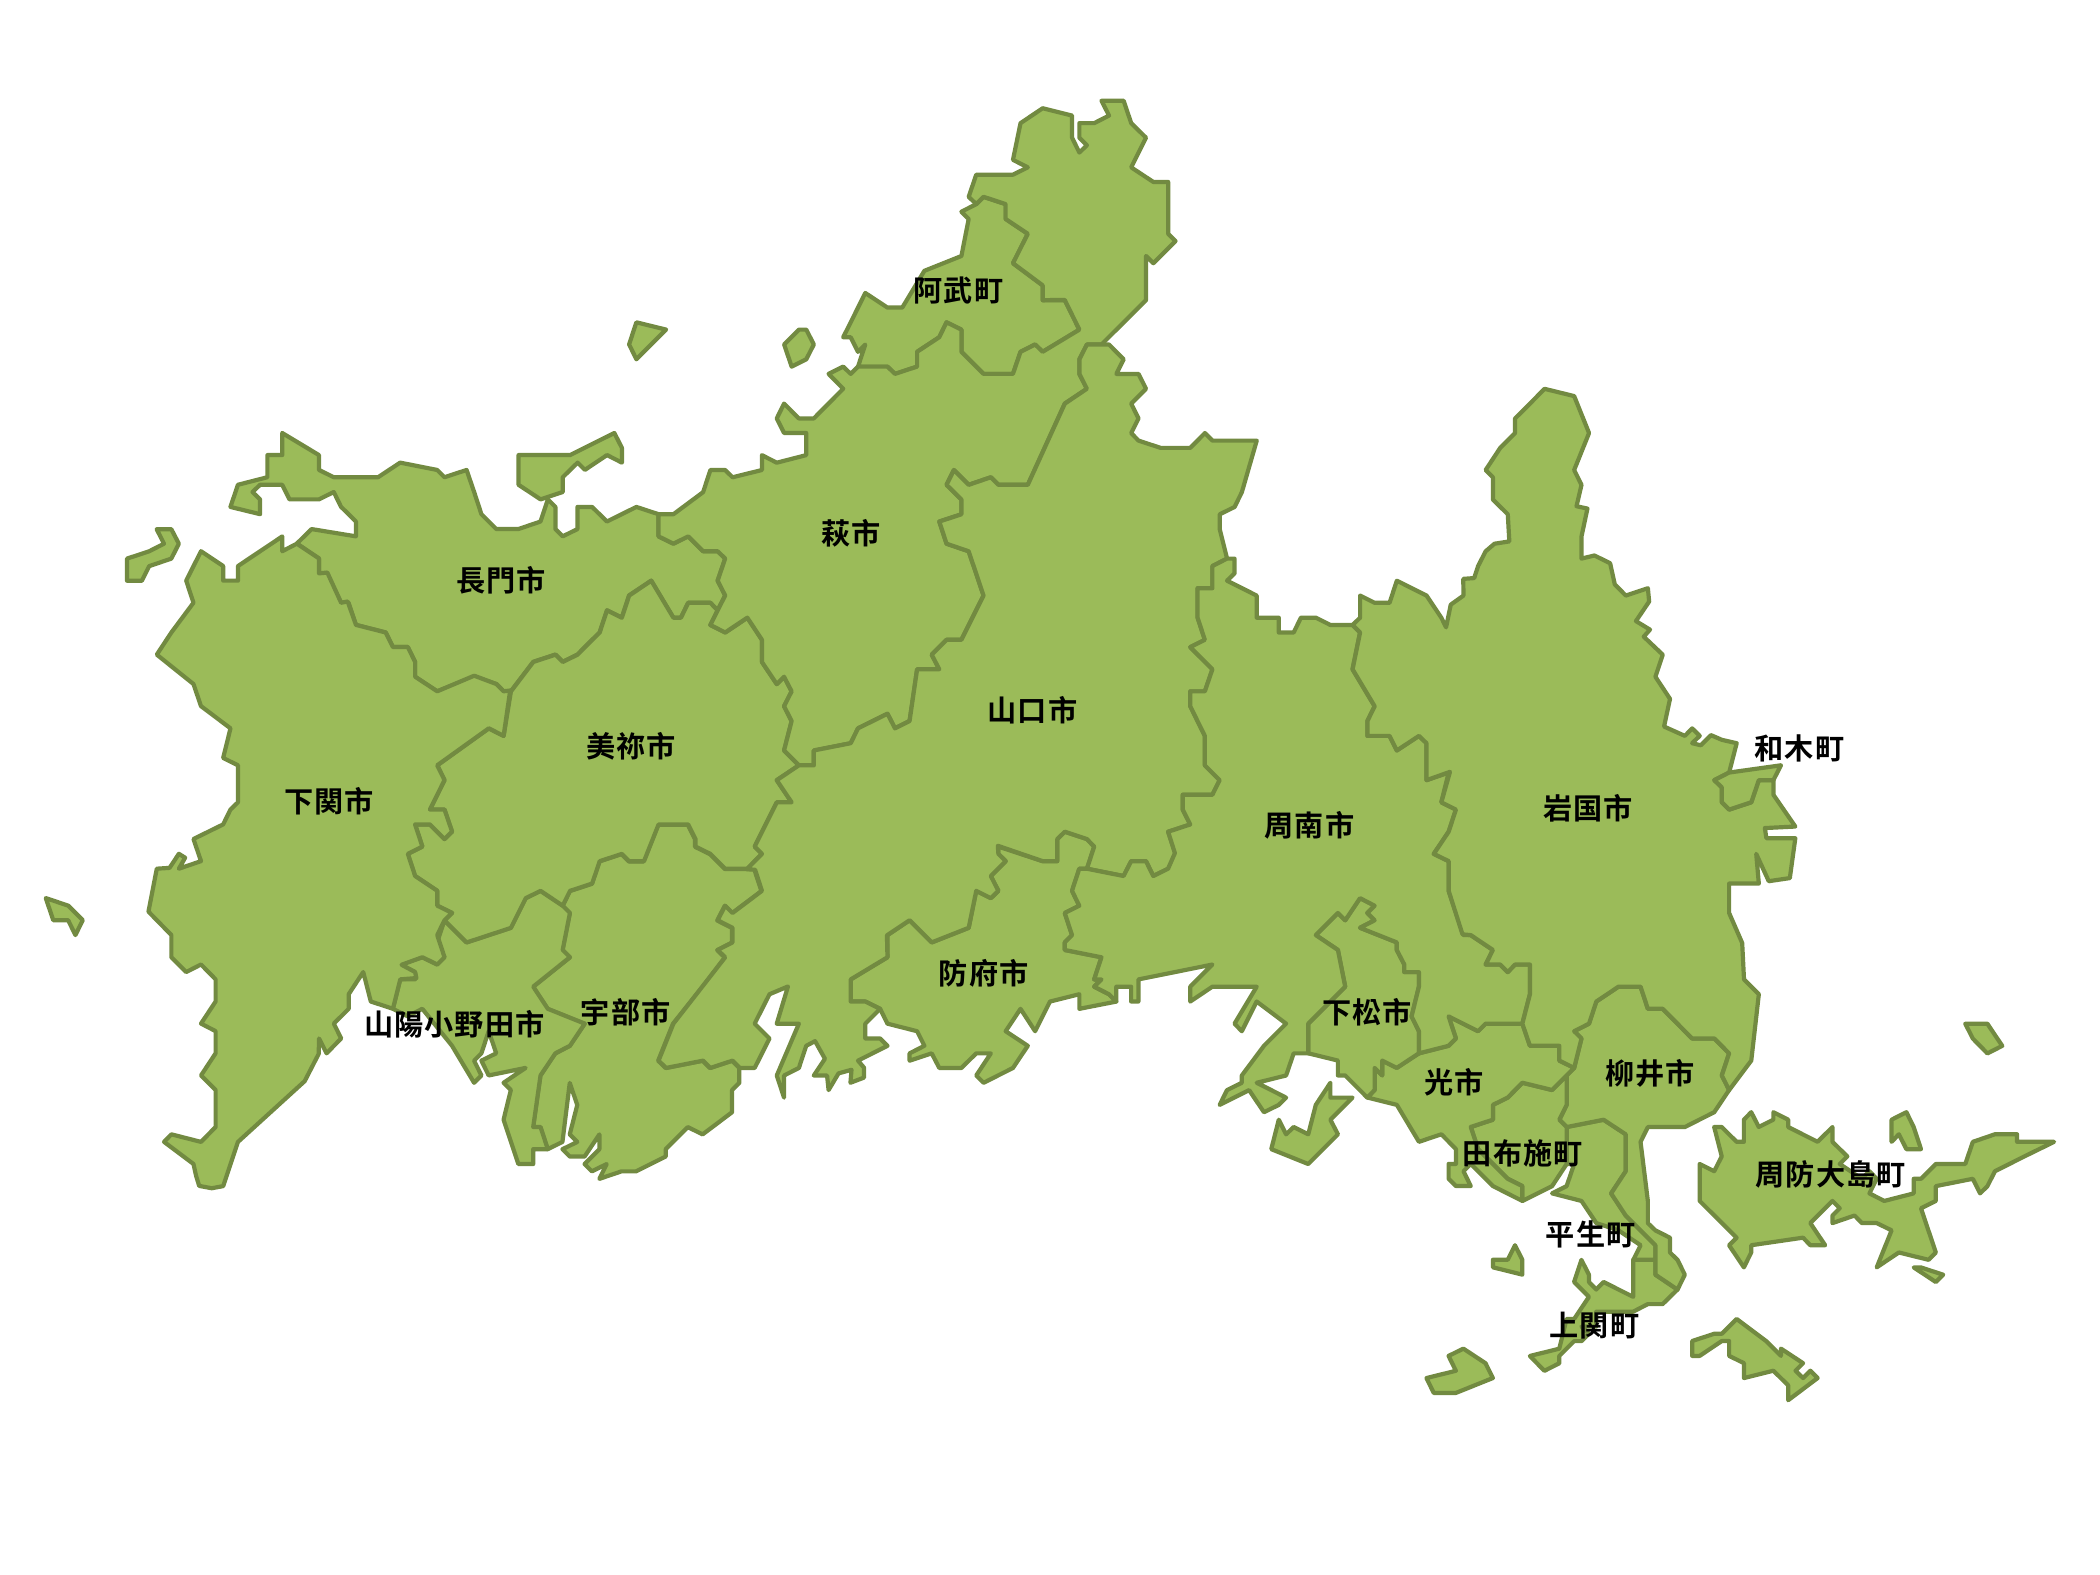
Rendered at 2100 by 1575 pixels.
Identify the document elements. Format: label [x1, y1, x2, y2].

text_box [45, 100, 2055, 1401]
